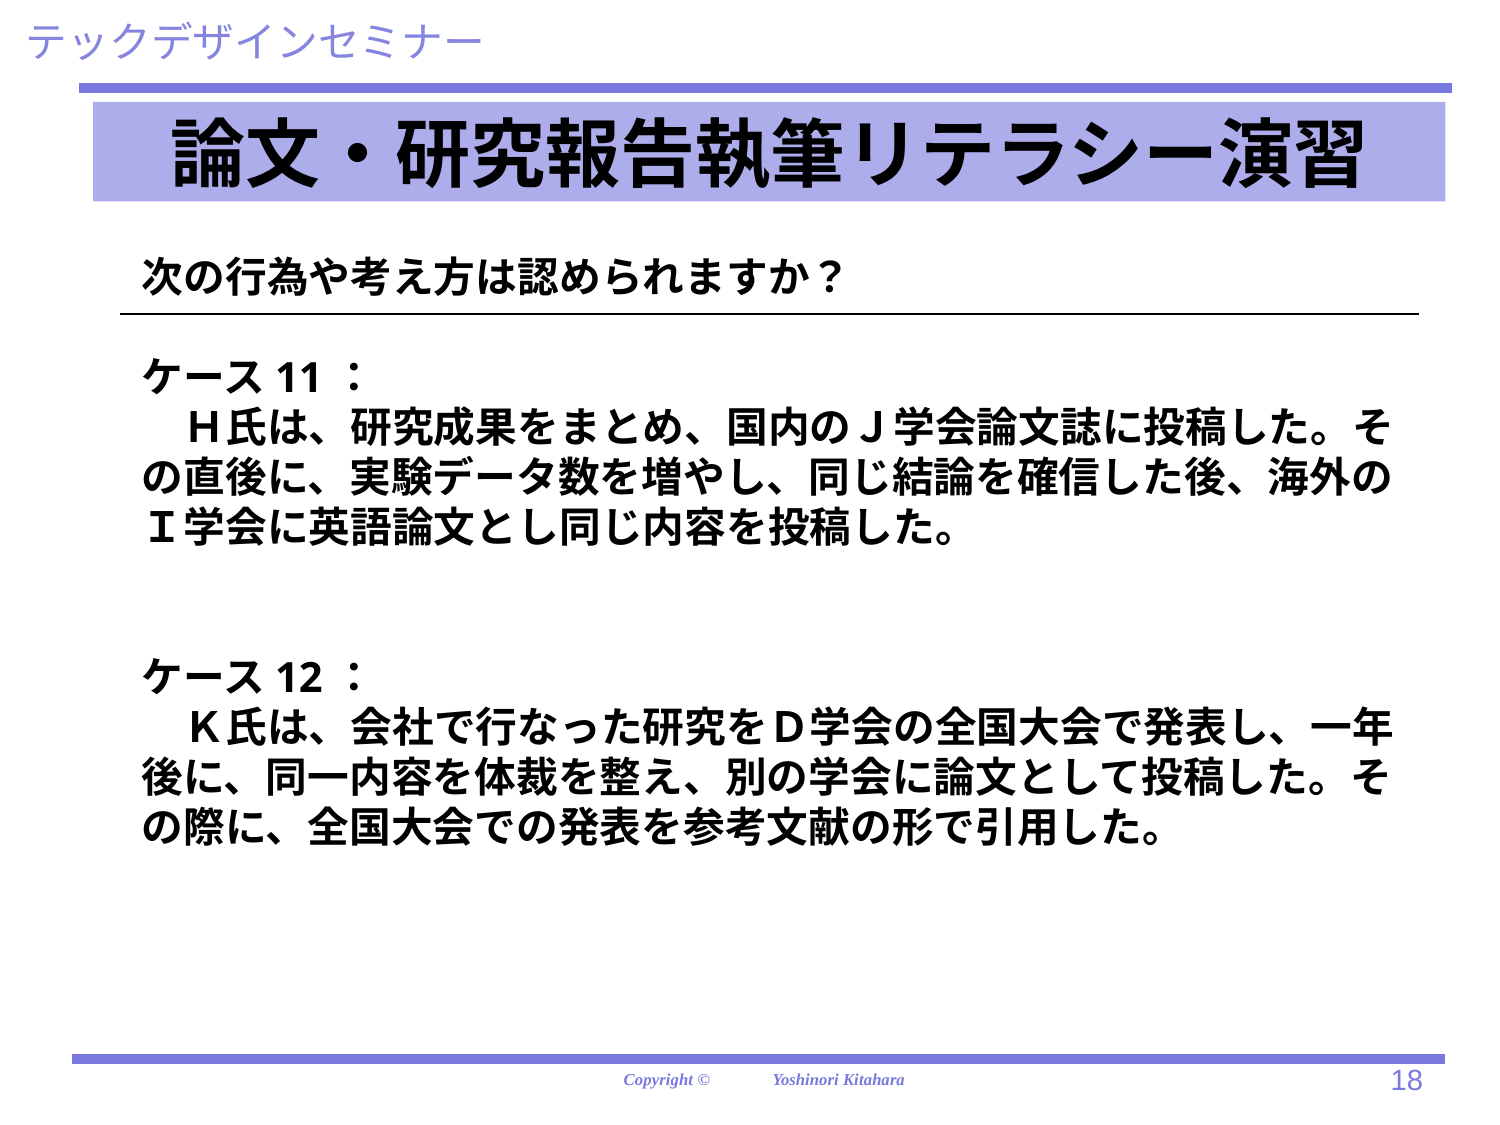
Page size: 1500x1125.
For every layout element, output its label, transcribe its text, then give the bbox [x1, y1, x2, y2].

text_box 次の行為や考え方は認められますか？ ケース11： Ｈ氏は、研究成果をまとめ、国内のＪ学会論文誌に投稿した。その直後に、実験データ数を増やし、同じ結論を確信した後、海外のＩ学会に英語論文とし同じ内容を投稿した。 ケース12： Ｋ氏は、会社で行なった研究をＤ学会の全国大会で発表し、一年後に、同一内容を体裁を整え、別の学会に論文として投稿した。その際に、全国大会での発表を参考文献の形で引用した。 [127, 243, 1446, 909]
text_box 論文・研究報告執筆リテラシー演習 [91, 100, 1448, 203]
